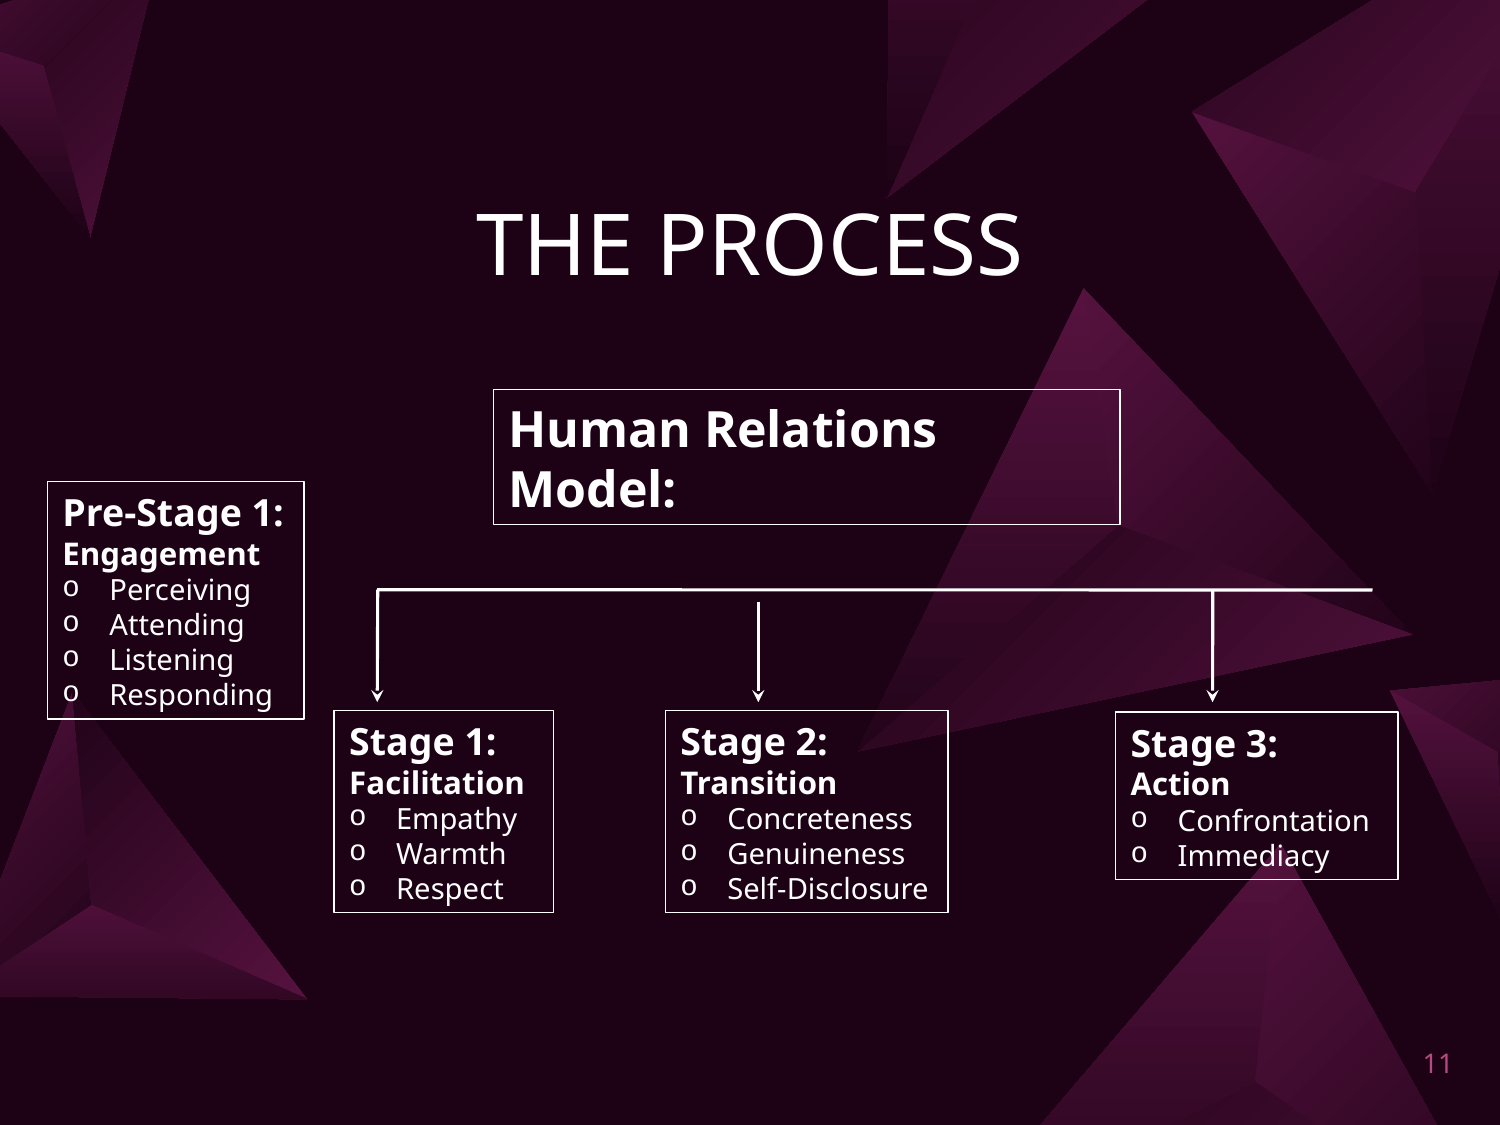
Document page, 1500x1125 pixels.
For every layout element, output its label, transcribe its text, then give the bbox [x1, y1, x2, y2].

title The Process [218, 176, 1282, 307]
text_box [47, 389, 1399, 916]
slide_number 11 [1402, 1022, 1469, 1109]
